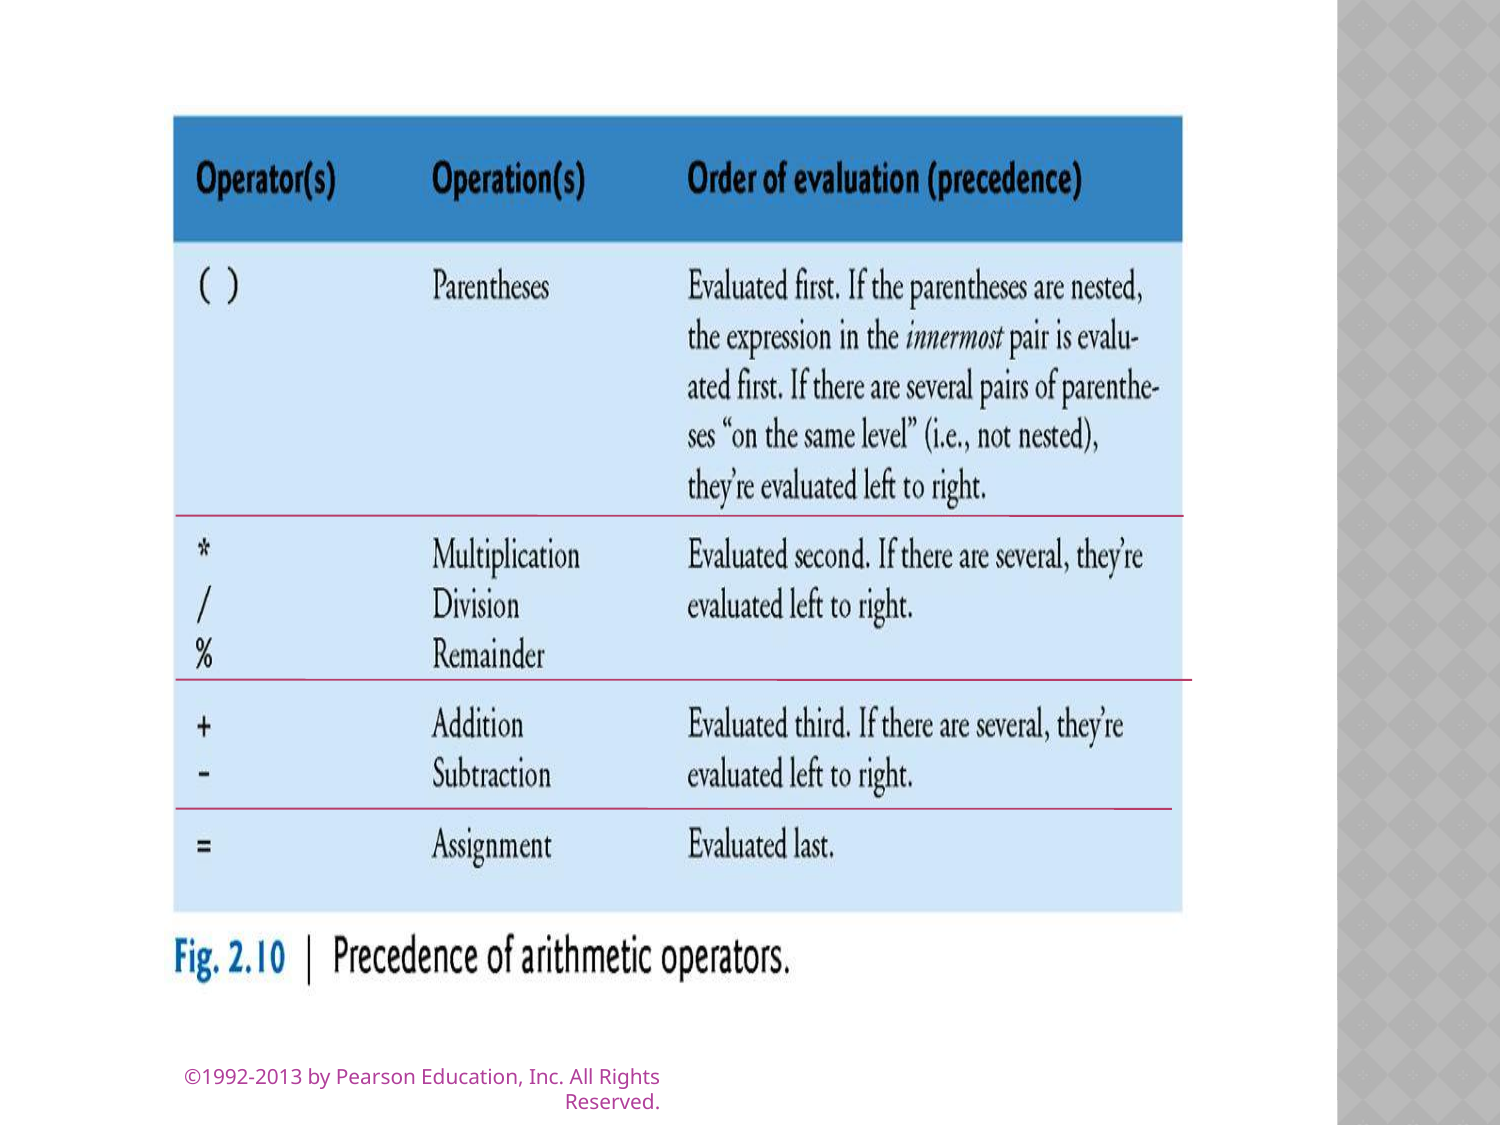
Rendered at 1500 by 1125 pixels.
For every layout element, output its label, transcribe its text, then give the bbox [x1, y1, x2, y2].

picture [163, 105, 1189, 997]
list EX: What is the result of the following expression? In c , the expression is: 2 * 5 * 5 + 3 * 5 + 7 Figure 2.11 illustrates the order in which the operators are applied. [177, 810, 1170, 815]
footer ©1992-2013 by Pearson Education, Inc. All Rights Reserved. [75, 1075, 675, 1114]
